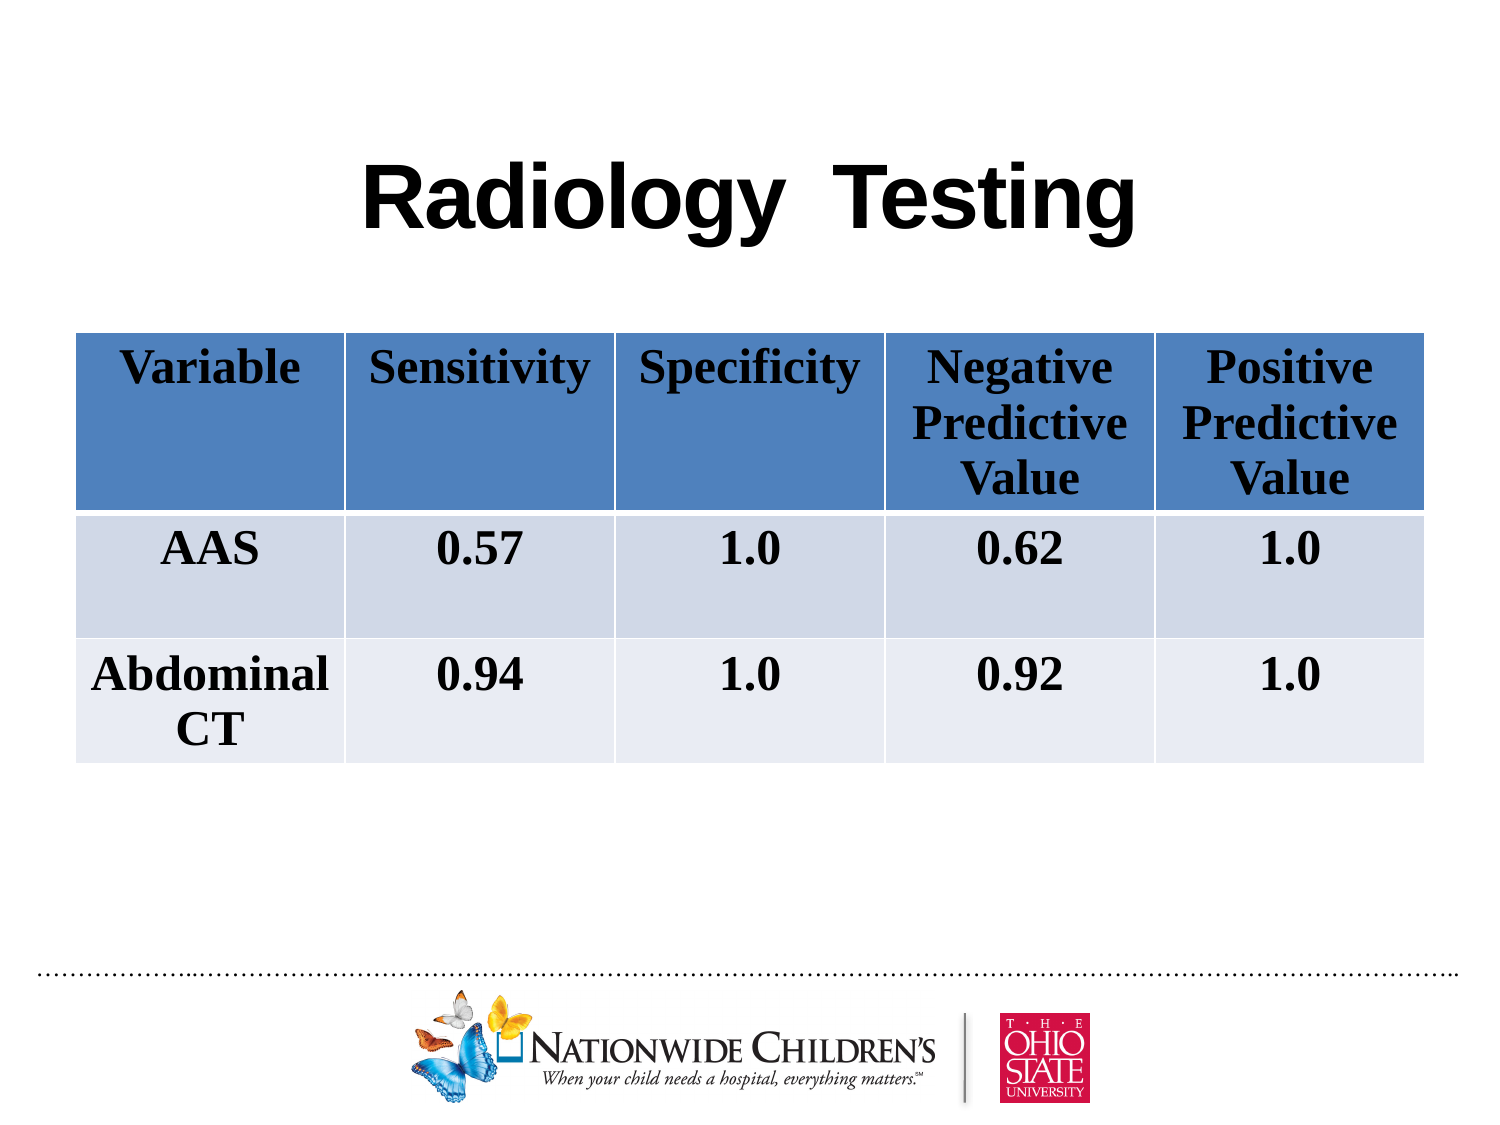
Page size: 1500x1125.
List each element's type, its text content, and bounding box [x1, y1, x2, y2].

table_header Variable [76, 333, 344, 510]
table_cell 0.92 [886, 639, 1154, 763]
table_header Specificity [616, 333, 884, 510]
table_cell 1.0 [1156, 516, 1424, 638]
table_cell 0.94 [346, 639, 614, 763]
table_cell Abdominal CT [76, 639, 344, 763]
table_header Sensitivity [346, 333, 614, 510]
table_cell 0.62 [886, 516, 1154, 638]
picture [411, 990, 935, 1103]
table_cell 0.57 [346, 516, 614, 638]
table_cell AAS [76, 516, 344, 638]
table_header Positive Predictive Value [1156, 333, 1424, 510]
picture [1000, 1013, 1090, 1103]
title Radiology Testing [75, 110, 1425, 259]
table_cell 1.0 [1156, 639, 1424, 763]
table_header Negative Predictive Value [886, 333, 1154, 510]
table_cell 1.0 [616, 516, 884, 638]
table_cell 1.0 [616, 639, 884, 763]
